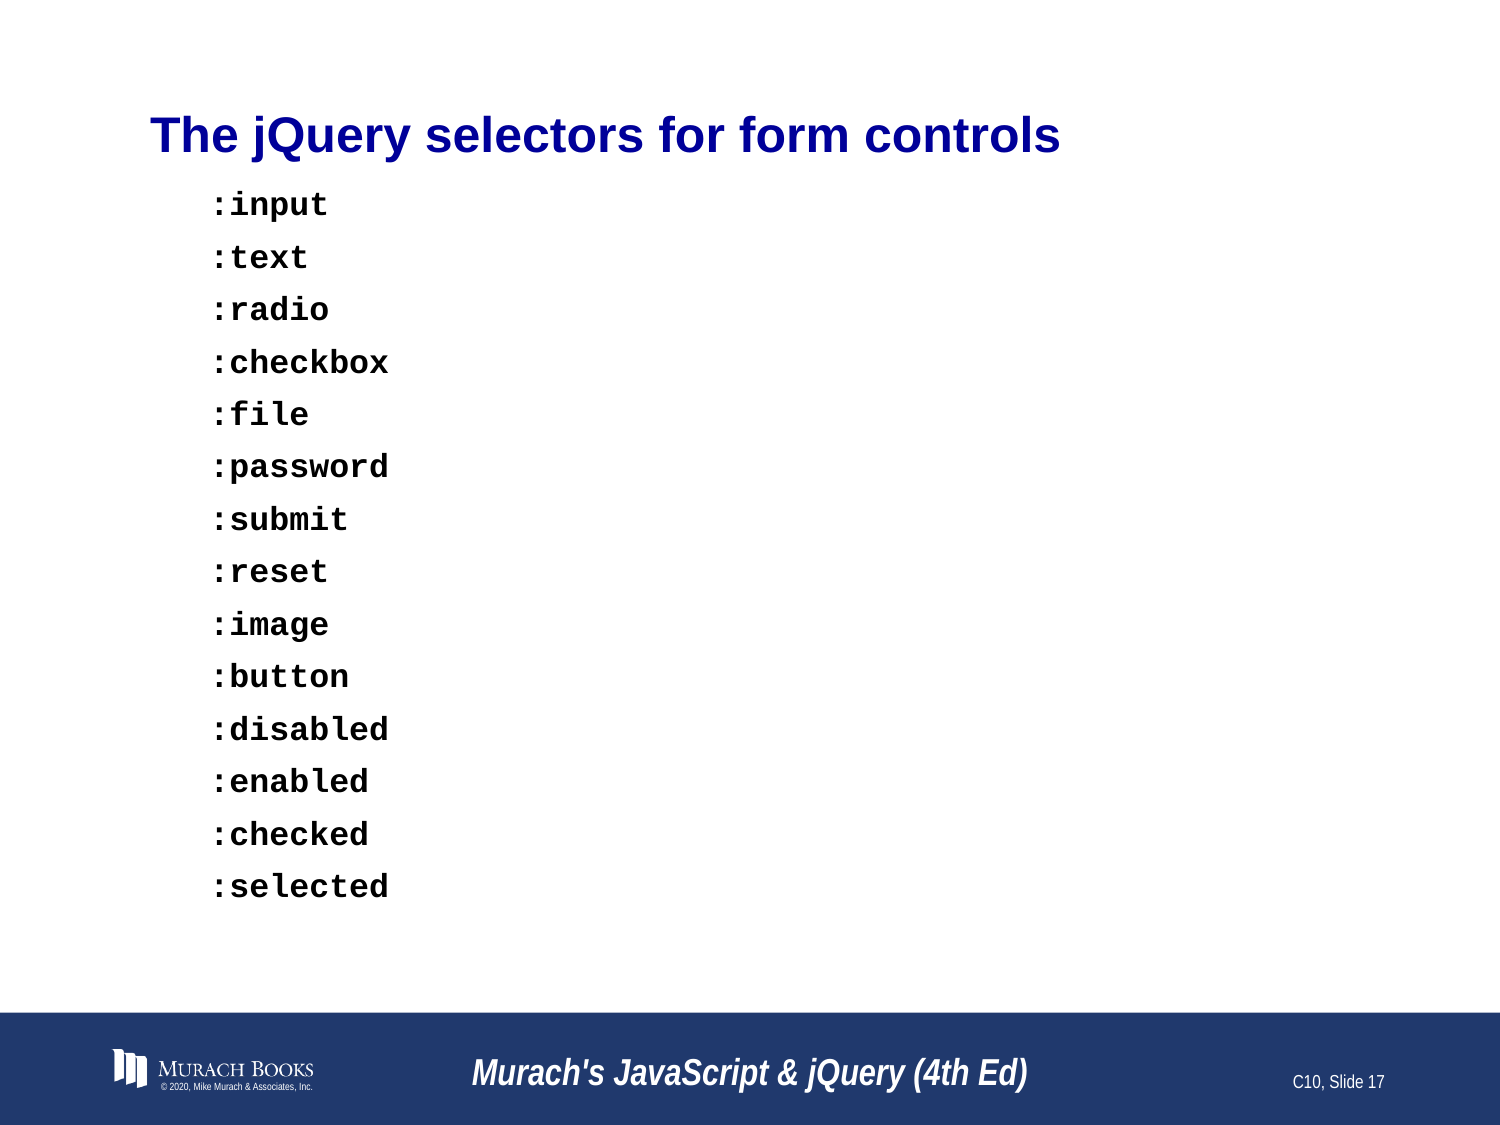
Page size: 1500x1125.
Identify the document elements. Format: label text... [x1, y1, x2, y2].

slide_number C10, Slide 17 [1087, 1025, 1400, 1100]
footer © 2020, Mike Murach & Associates, Inc. [12, 1025, 463, 1100]
list :input :text :radio :checkbox :file :password :submit :reset :image :button :disabled :enabled :checked :selected [137, 174, 1350, 975]
slide_number Murach's JavaScript & jQuery (4th Ed) [463, 1025, 1050, 1100]
title The jQuery selectors for form controls [150, 102, 1350, 164]
